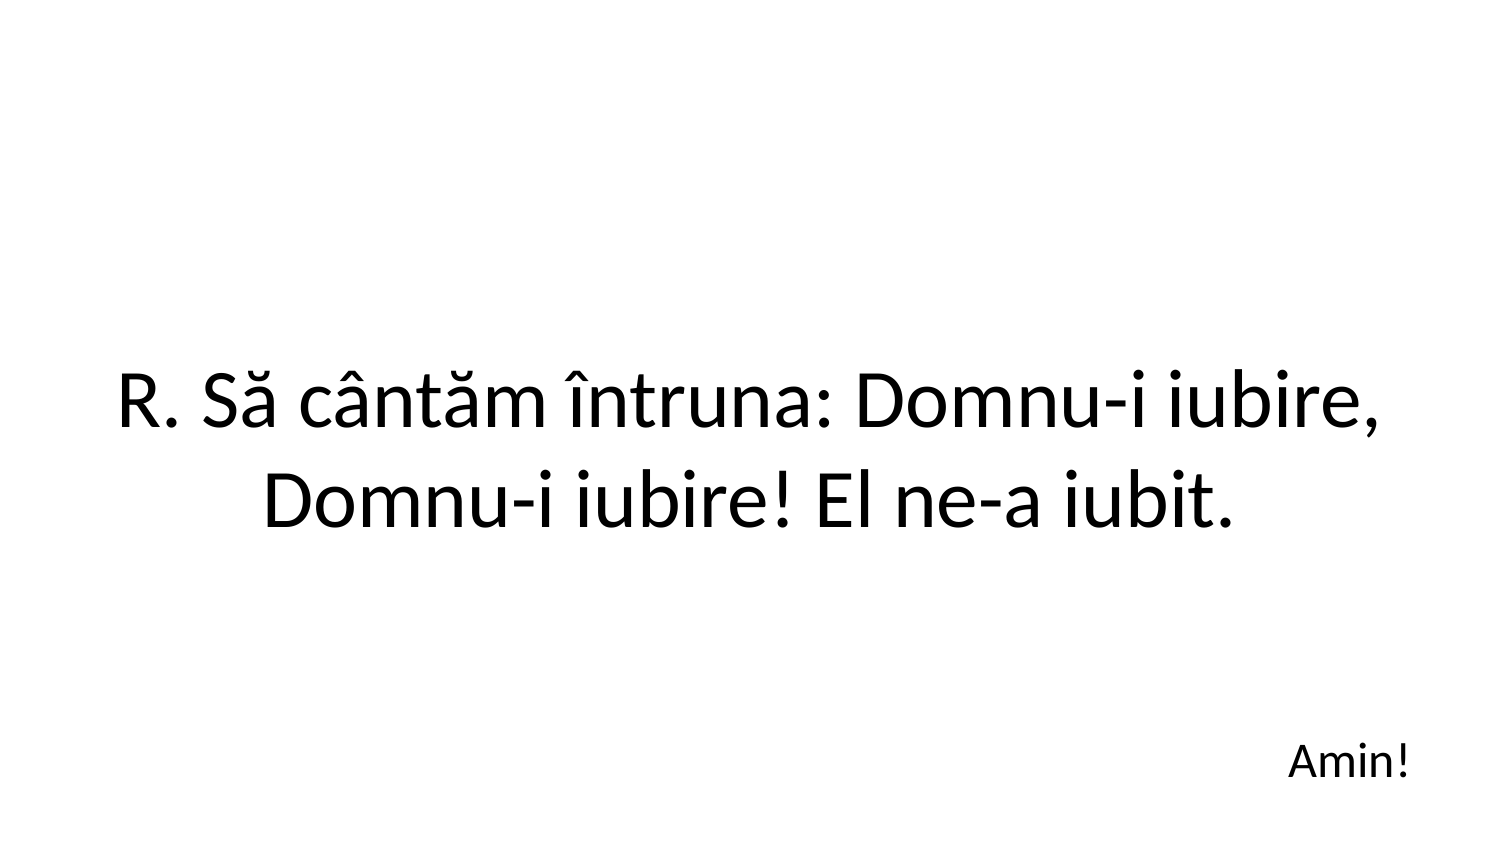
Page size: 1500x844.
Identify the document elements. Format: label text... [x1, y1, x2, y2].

text_box Amin! [1273, 674, 1427, 795]
text_box R. Să cântăm întruna: Domnu-i iubire, Domnu-i iubire! El ne-a iubit. [101, 292, 1399, 552]
